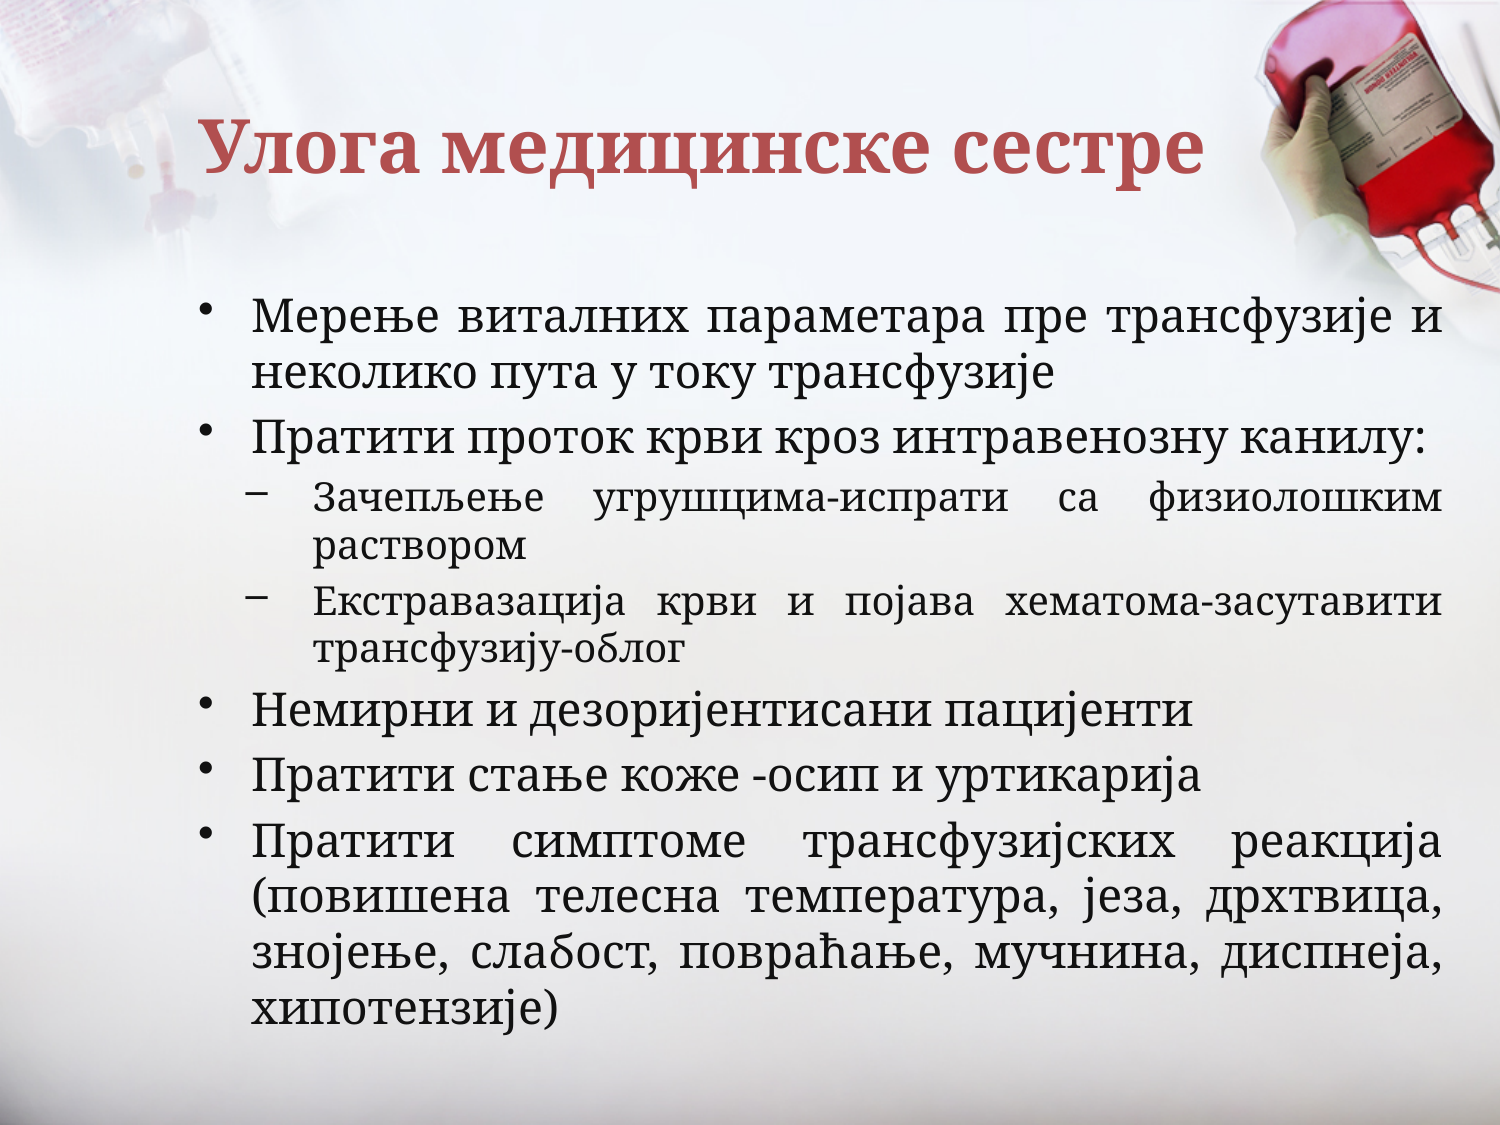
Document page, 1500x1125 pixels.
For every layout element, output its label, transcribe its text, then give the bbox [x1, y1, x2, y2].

picture [0, 0, 1500, 1125]
title Улога медицинске сестре [183, 101, 1459, 186]
list Мерење виталних параметара пре трансфузије и неколико пута у току трансфузије Пратити проток крви кроз интравенозну канилу: Зачепљење угрушцима-испрати са физиолошким раствором Екстравазација крви и појава хематома-засутавити трансфузију-облог Немирни и дезоријентисани пацијенти Пратити стање коже -осип и уртикарија Пратити симптоме трансфузијских реакција (повишена телесна температура, језа, дрхтвица, знојење, слабост, повраћање, мучнина, диспнеја, хипотензије) [183, 278, 1459, 1094]
